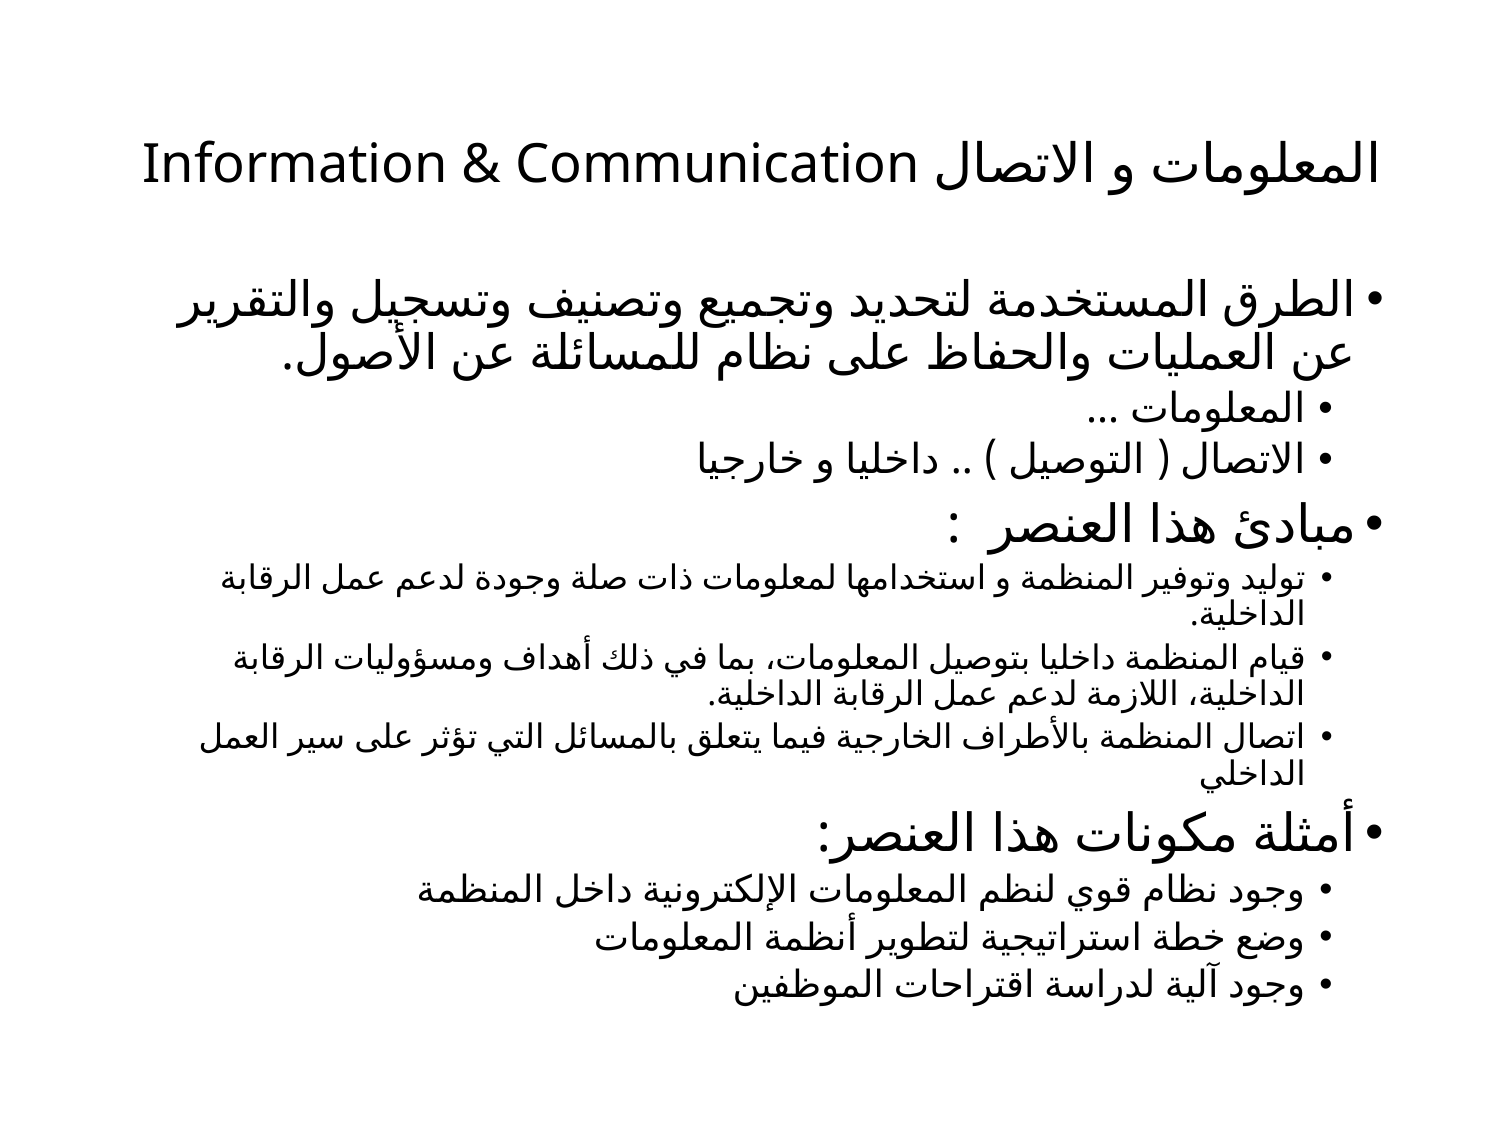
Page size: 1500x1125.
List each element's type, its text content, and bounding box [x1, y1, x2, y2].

title المعلومات و الاتصال Information & Communication [103, 59, 1397, 267]
list الطرق المستخدمة لتحديد وتجميع وتصنيف وتسجيل والتقرير عن العمليات والحفاظ على نظام للمسائلة عن الأصول. المعلومات ... الاتصال ( التوصيل ) .. داخليا و خارجيا مبادئ هذا العنصر : توليد وتوفير المنظمة و استخدامها لمعلومات ذات صلة وجودة لدعم عمل الرقابة الداخلية. قيام المنظمة داخليا بتوصيل المعلومات، بما في ذلك أهداف ومسؤوليات الرقابة الداخلية، اللازمة لدعم عمل الرقابة الداخلية. اتصال المنظمة بالأطراف الخارجية فيما يتعلق بالمسائل التي تؤثر على سير العمل الداخلي أمثلة مكونات هذا العنصر: وجود نظام قوي لنظم المعلومات الإلكترونية داخل المنظمة وضع خطة استراتيجية لتطوير أنظمة المعلومات وجود آلية لدراسة اقتراحات الموظفين [103, 267, 1397, 1014]
